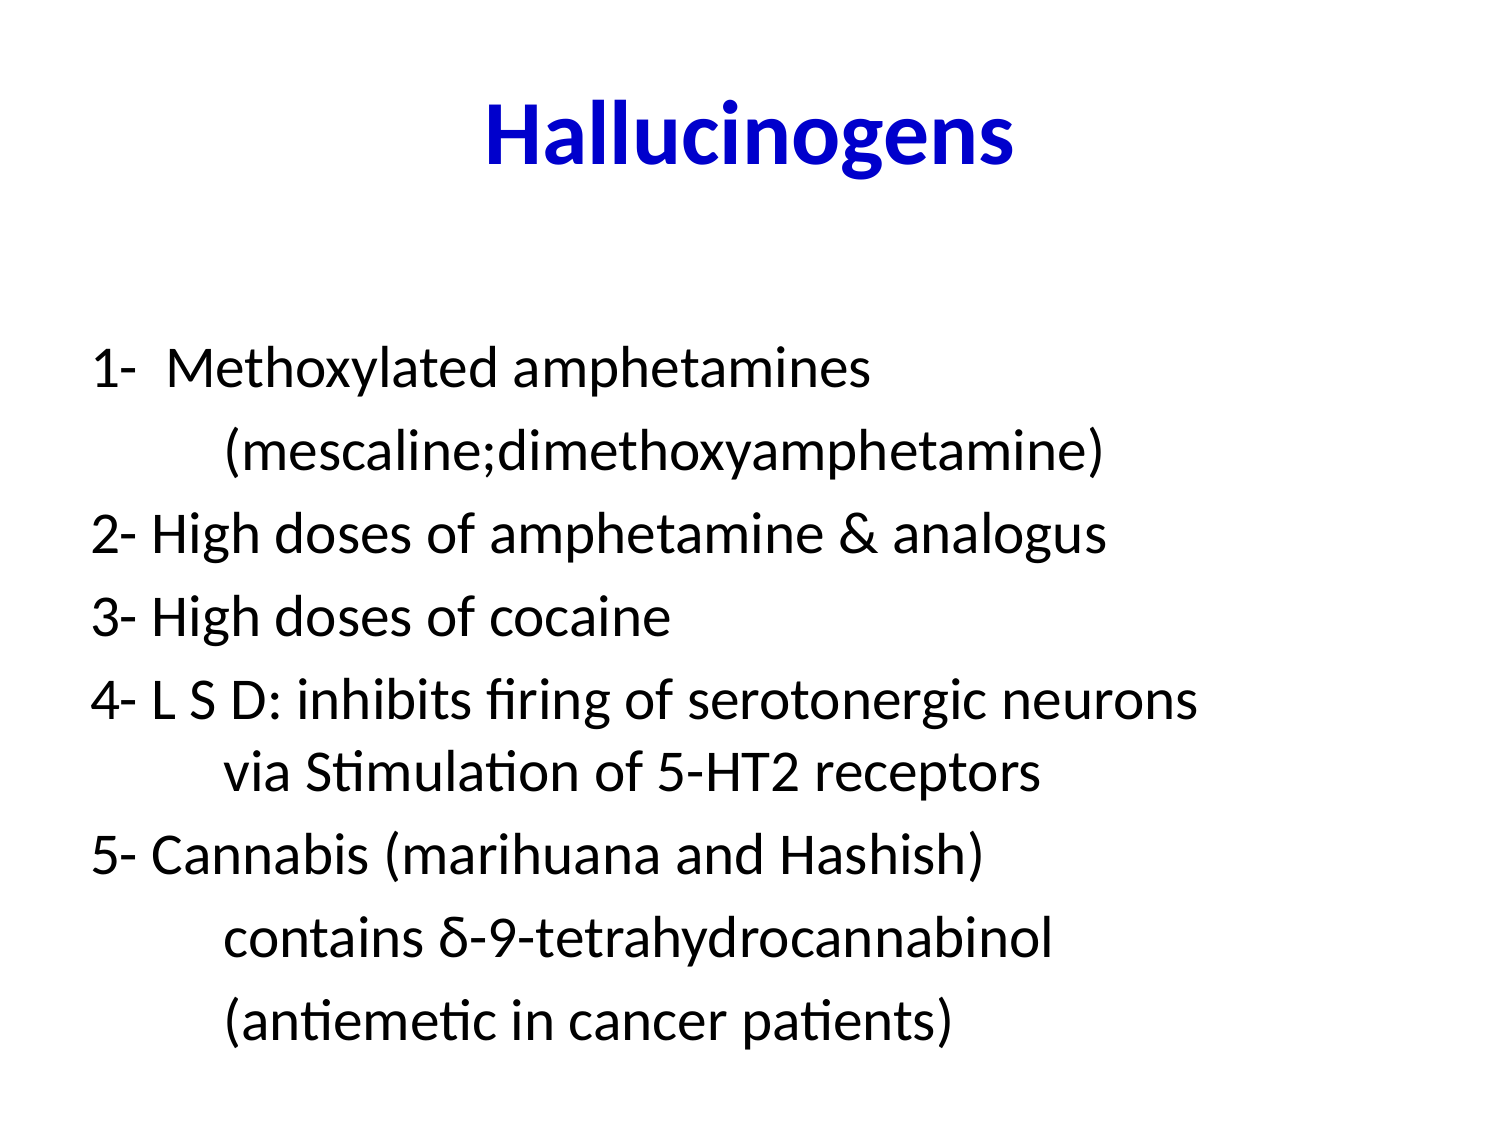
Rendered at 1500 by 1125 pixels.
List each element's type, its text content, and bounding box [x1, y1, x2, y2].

title Hallucinogens [112, 62, 1388, 304]
subtitle 1- Methoxylated amphetamines (mescaline;dimethoxyamphetamine) 2- High doses of amphetamine & analogus 3- High doses of cocaine 4- L S D: inhibits firing of serotonergic neurons via Stimulation of 5-HT2 receptors 5- Cannabis (marihuana and Hashish) contains δ-9-tetrahydrocannabinol (antiemetic in cancer patients) [75, 237, 1275, 1063]
